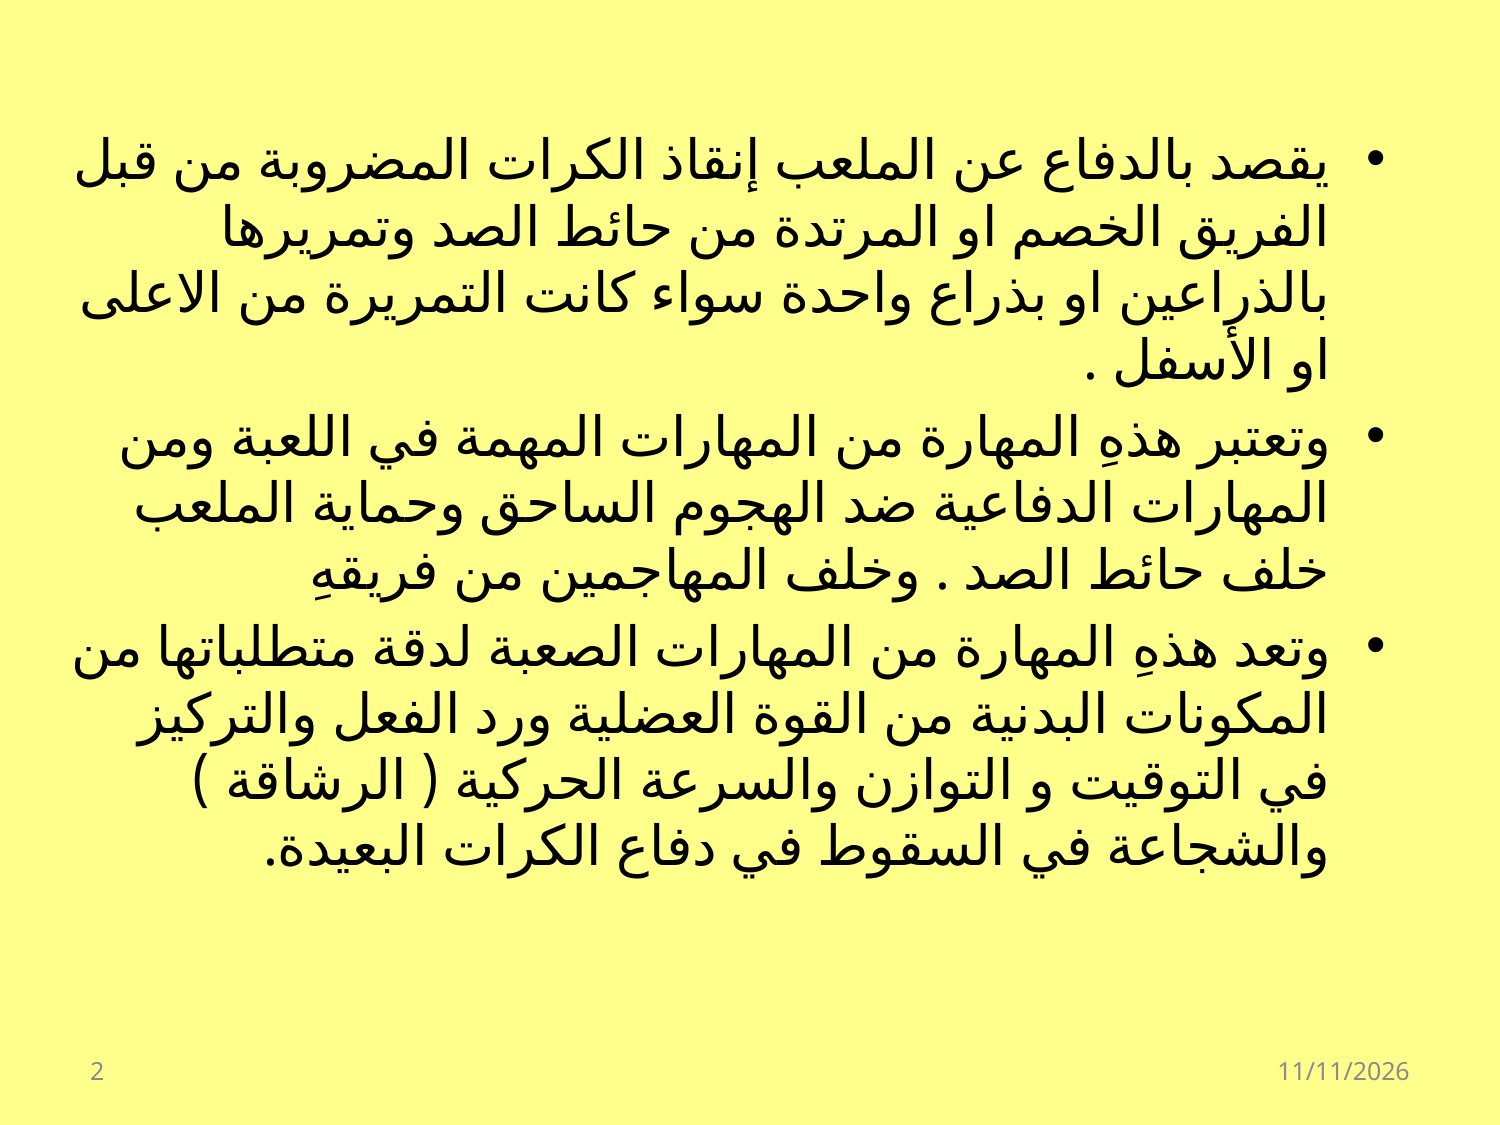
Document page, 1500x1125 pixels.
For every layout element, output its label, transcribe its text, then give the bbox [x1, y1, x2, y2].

slide_number 2 [75, 1042, 425, 1103]
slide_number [1074, 1042, 1425, 1103]
list يقصد بالدفاع عن الملعب إنقاذ الكرات المضروبة من قبل الفريق الخصم او المرتدة من حائط الصد وتمريرها بالذراعين او بذراع واحدة سواء كانت التمريرة من الاعلى او الأسفل . وتعتبر هذهِ المهارة من المهارات المهمة في اللعبة ومن المهارات الدفاعية ضد الهجوم الساحق وحماية الملعب خلف حائط الصد . وخلف المهاجمين من فريقهِ وتعد هذهِ المهارة من المهارات الصعبة لدقة متطلباتها من المكونات البدنية من القوة العضلية ورد الفعل والتركيز في التوقيت و التوازن والسرعة الحركية ( الرشاقة ) والشجاعة في السقوط في دفاع الكرات البعيدة. [46, 117, 1397, 933]
